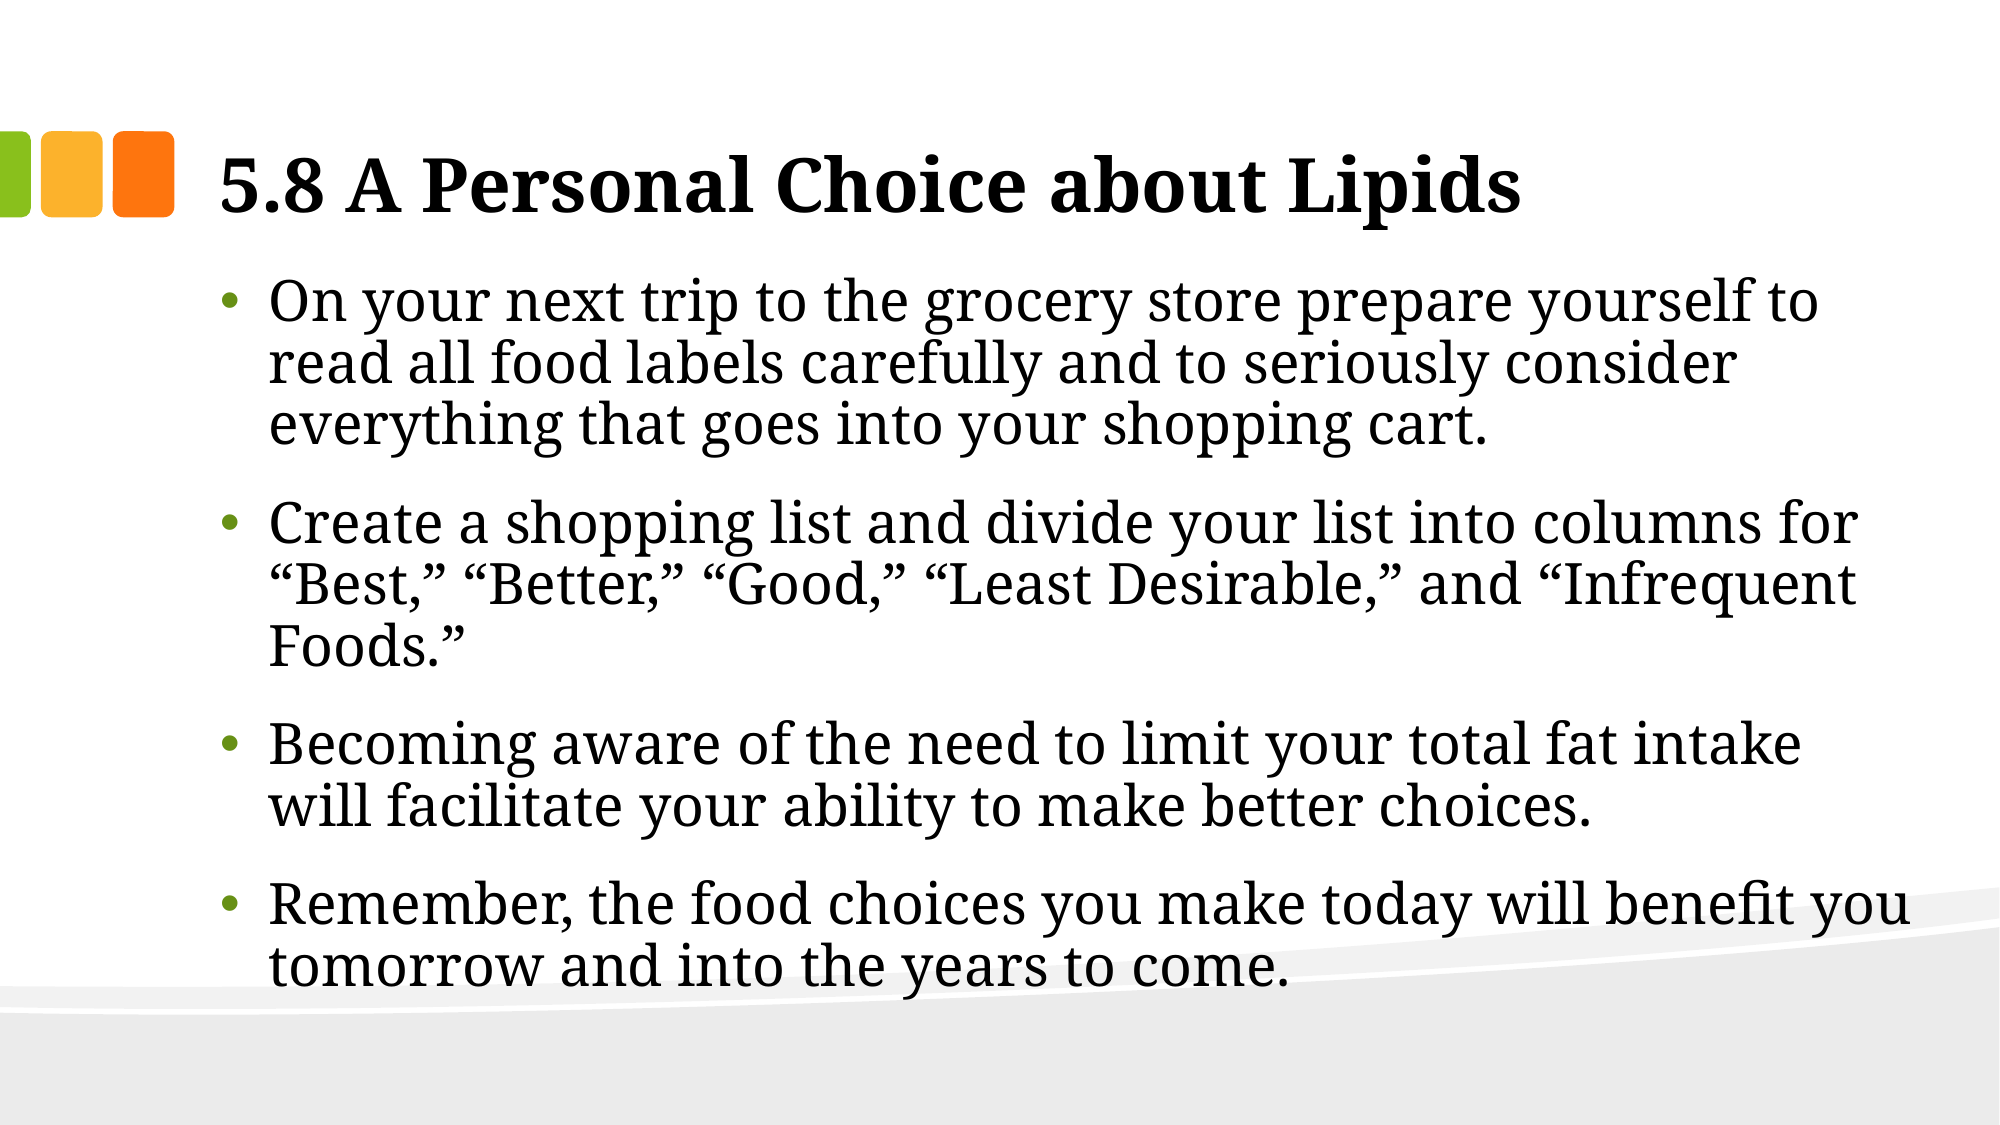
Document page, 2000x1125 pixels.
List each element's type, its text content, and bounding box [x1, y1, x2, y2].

title 5.8 A Personal Choice about Lipids [199, 24, 1800, 238]
list On your next trip to the grocery store prepare yourself to read all food labels carefully and to seriously consider everything that goes into your shopping cart. Create a shopping list and divide your list into columns for “Best,” “Better,” “Good,” “Least Desirable,” and “Infrequent Foods.” Becoming aware of the need to limit your total fat intake will facilitate your ability to make better choices. Remember, the food choices you make today will benefit you tomorrow and into the years to come. [199, 262, 1938, 1013]
